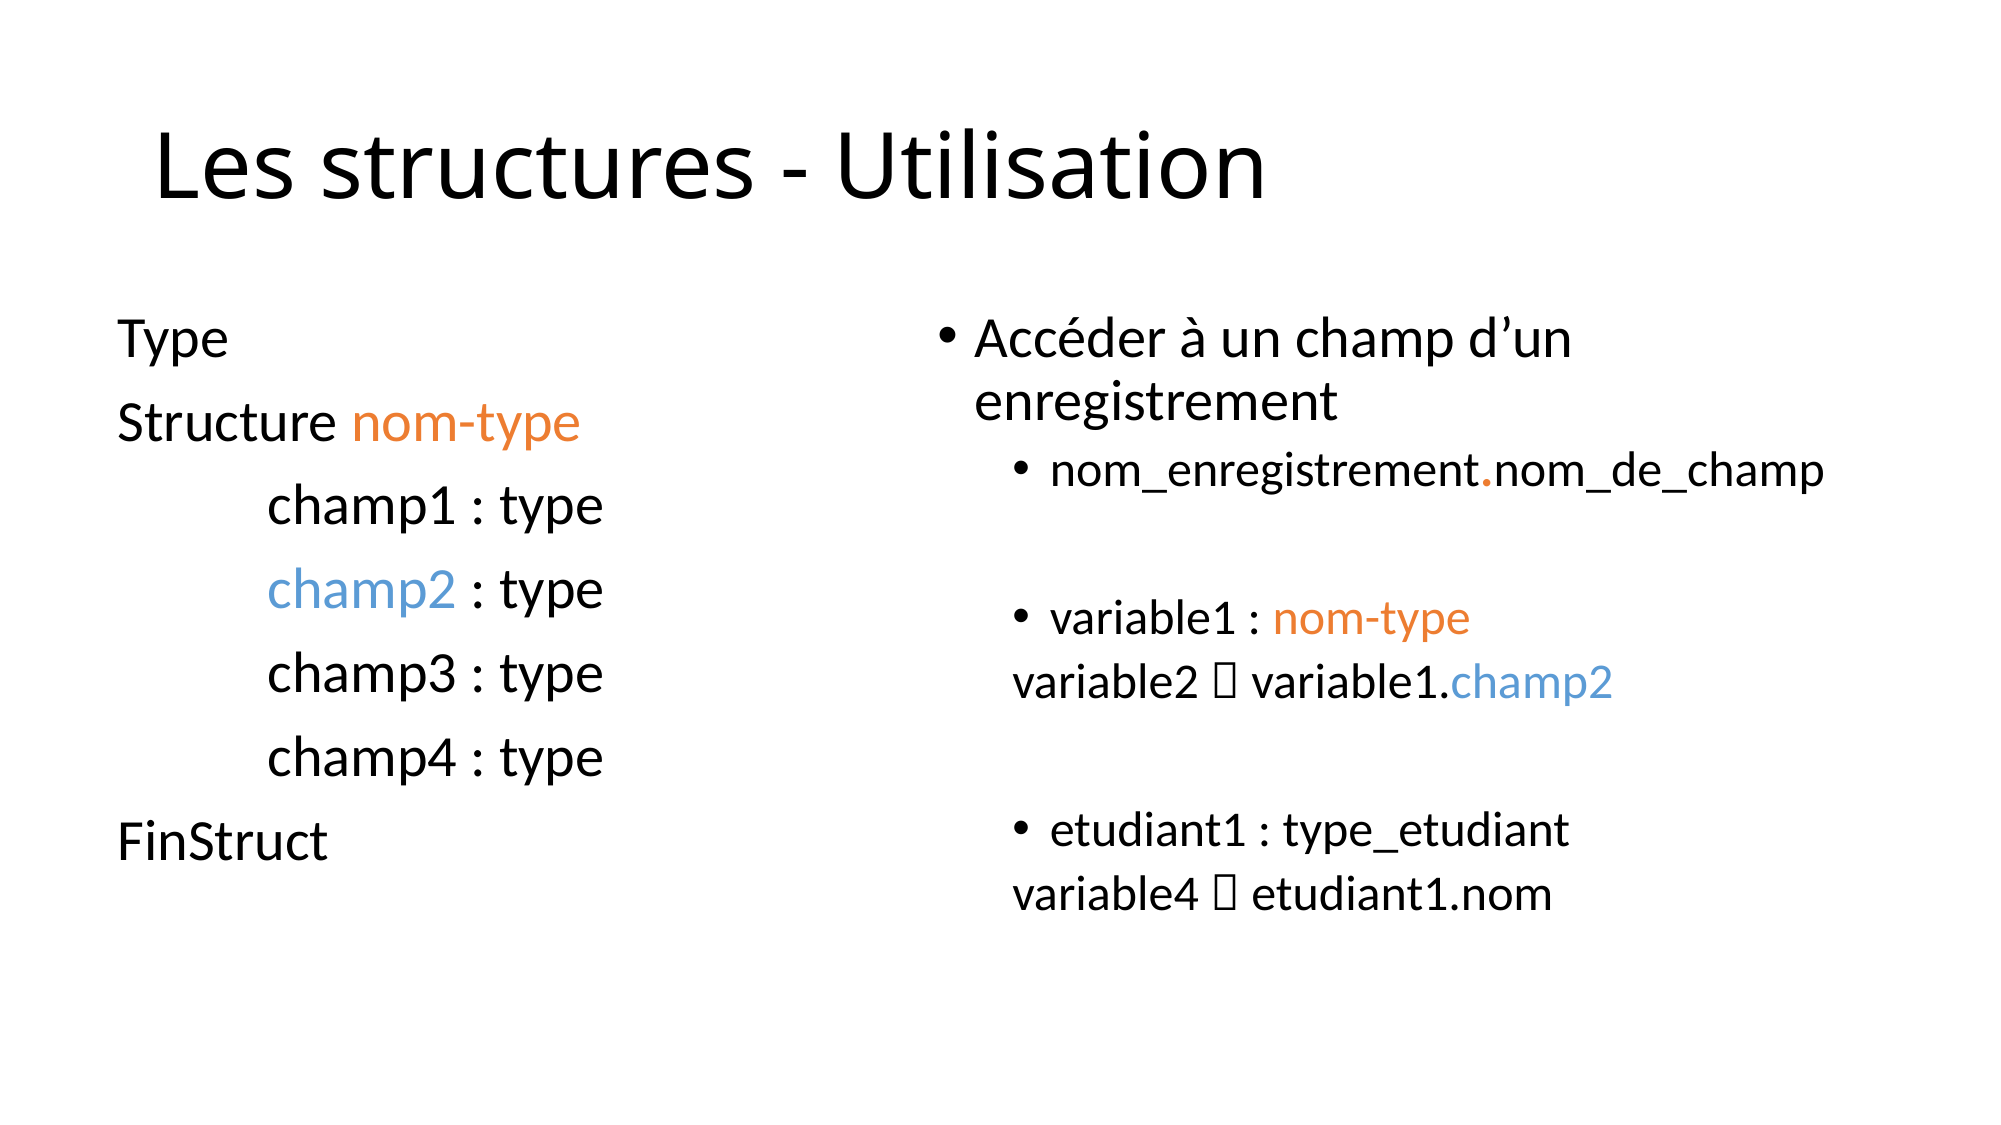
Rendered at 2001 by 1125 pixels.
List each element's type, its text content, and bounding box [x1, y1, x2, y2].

list Type Structure nom-type champ1 : type champ2 : type champ3 : type champ4 : type FinStruct [102, 299, 922, 1014]
title Les structures - Utilisation [137, 59, 1863, 278]
list Accéder à un champ d’un enregistrement nom_enregistrement.nom_de_champ variable1 : nom-type variable2  variable1.champ2 etudiant1 : type_etudiant variable4  etudiant1.nom [922, 299, 1863, 1014]
